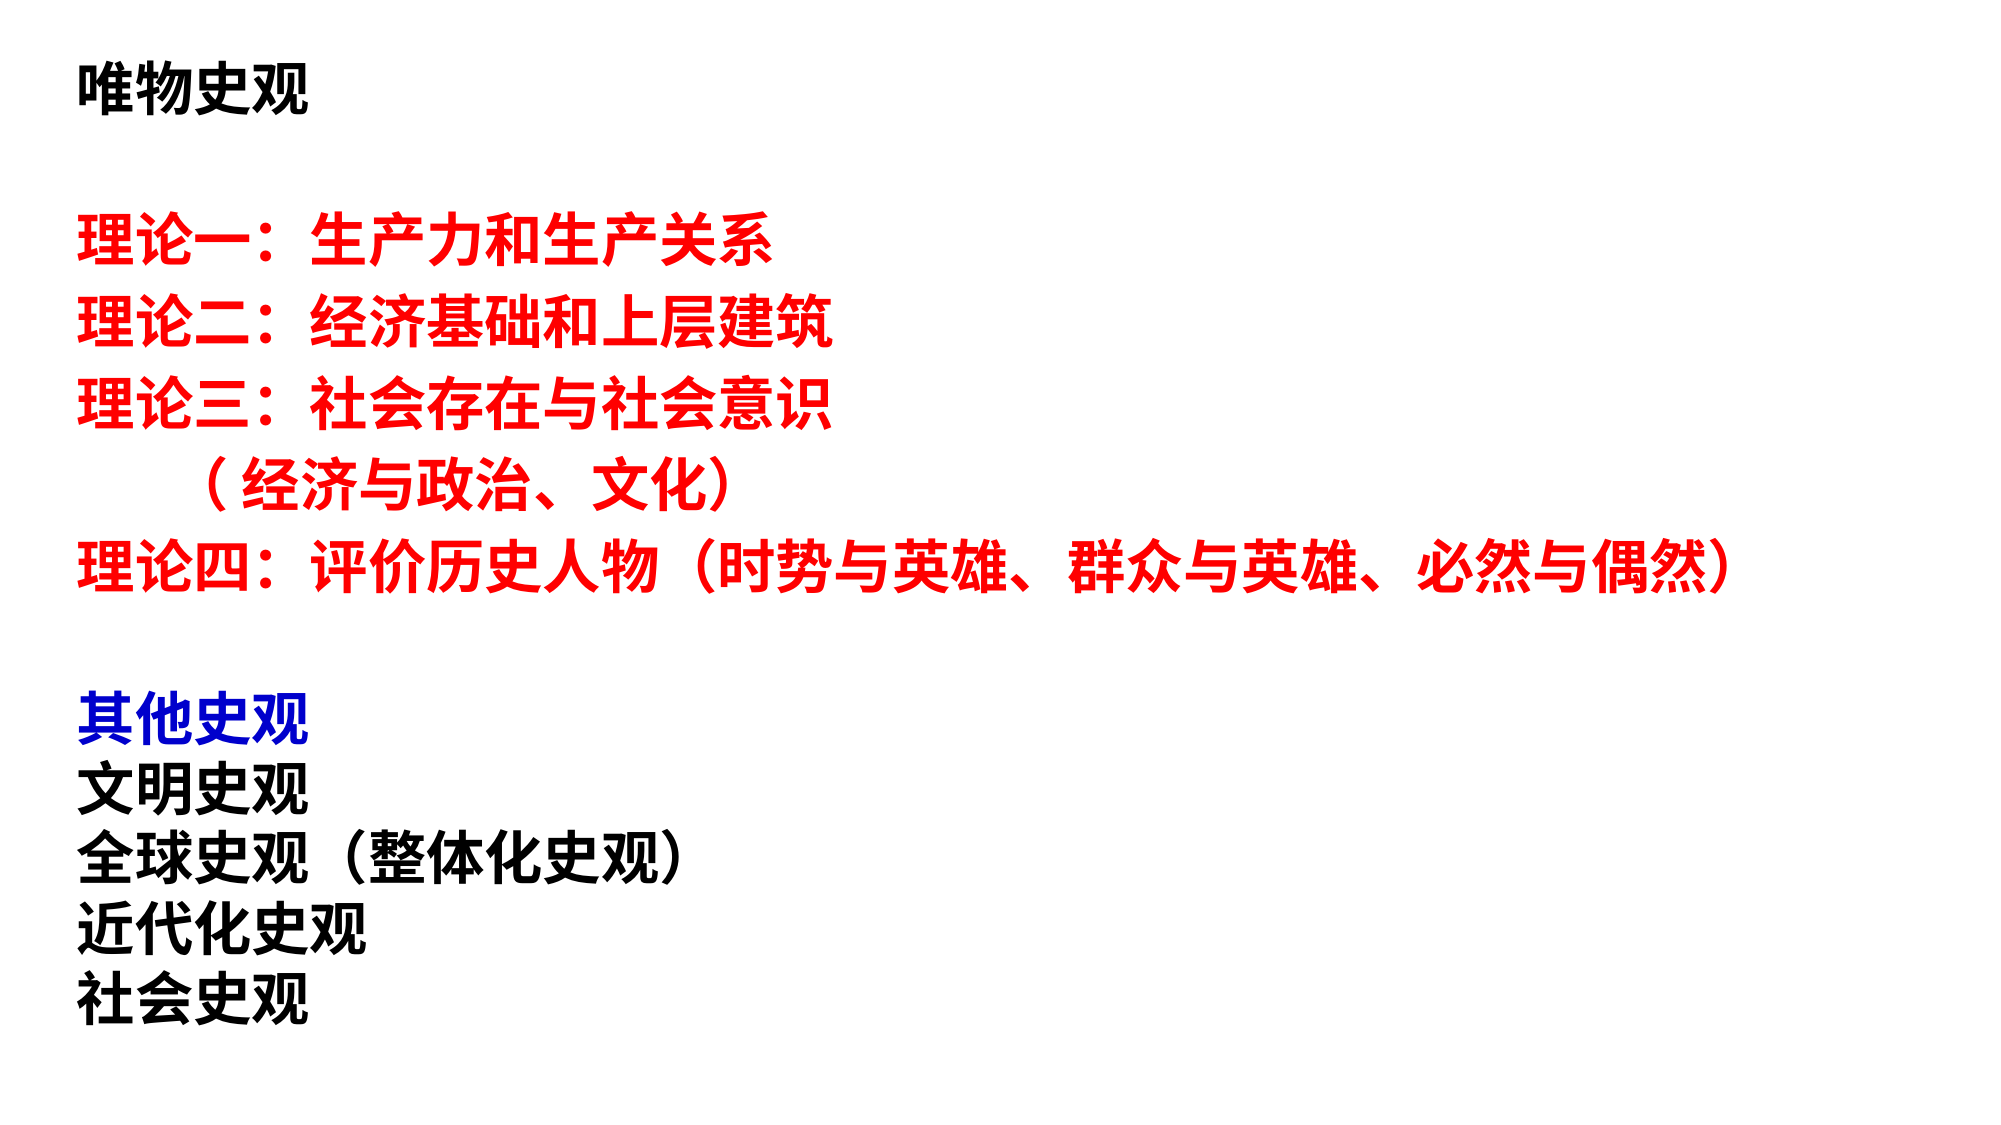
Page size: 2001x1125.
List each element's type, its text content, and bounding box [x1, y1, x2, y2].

text_box 唯物史观 理论一：生产力和生产关系 理论二：经济基础和上层建筑 理论三：社会存在与社会意识 （ 经济与政治、文化） 理论四：评价历史人物（时势与英雄、群众与英雄、必然与偶然） 其他史观 文明史观 全球史观（整体化史观） 近代化史观 社会史观 [62, 44, 1891, 1125]
